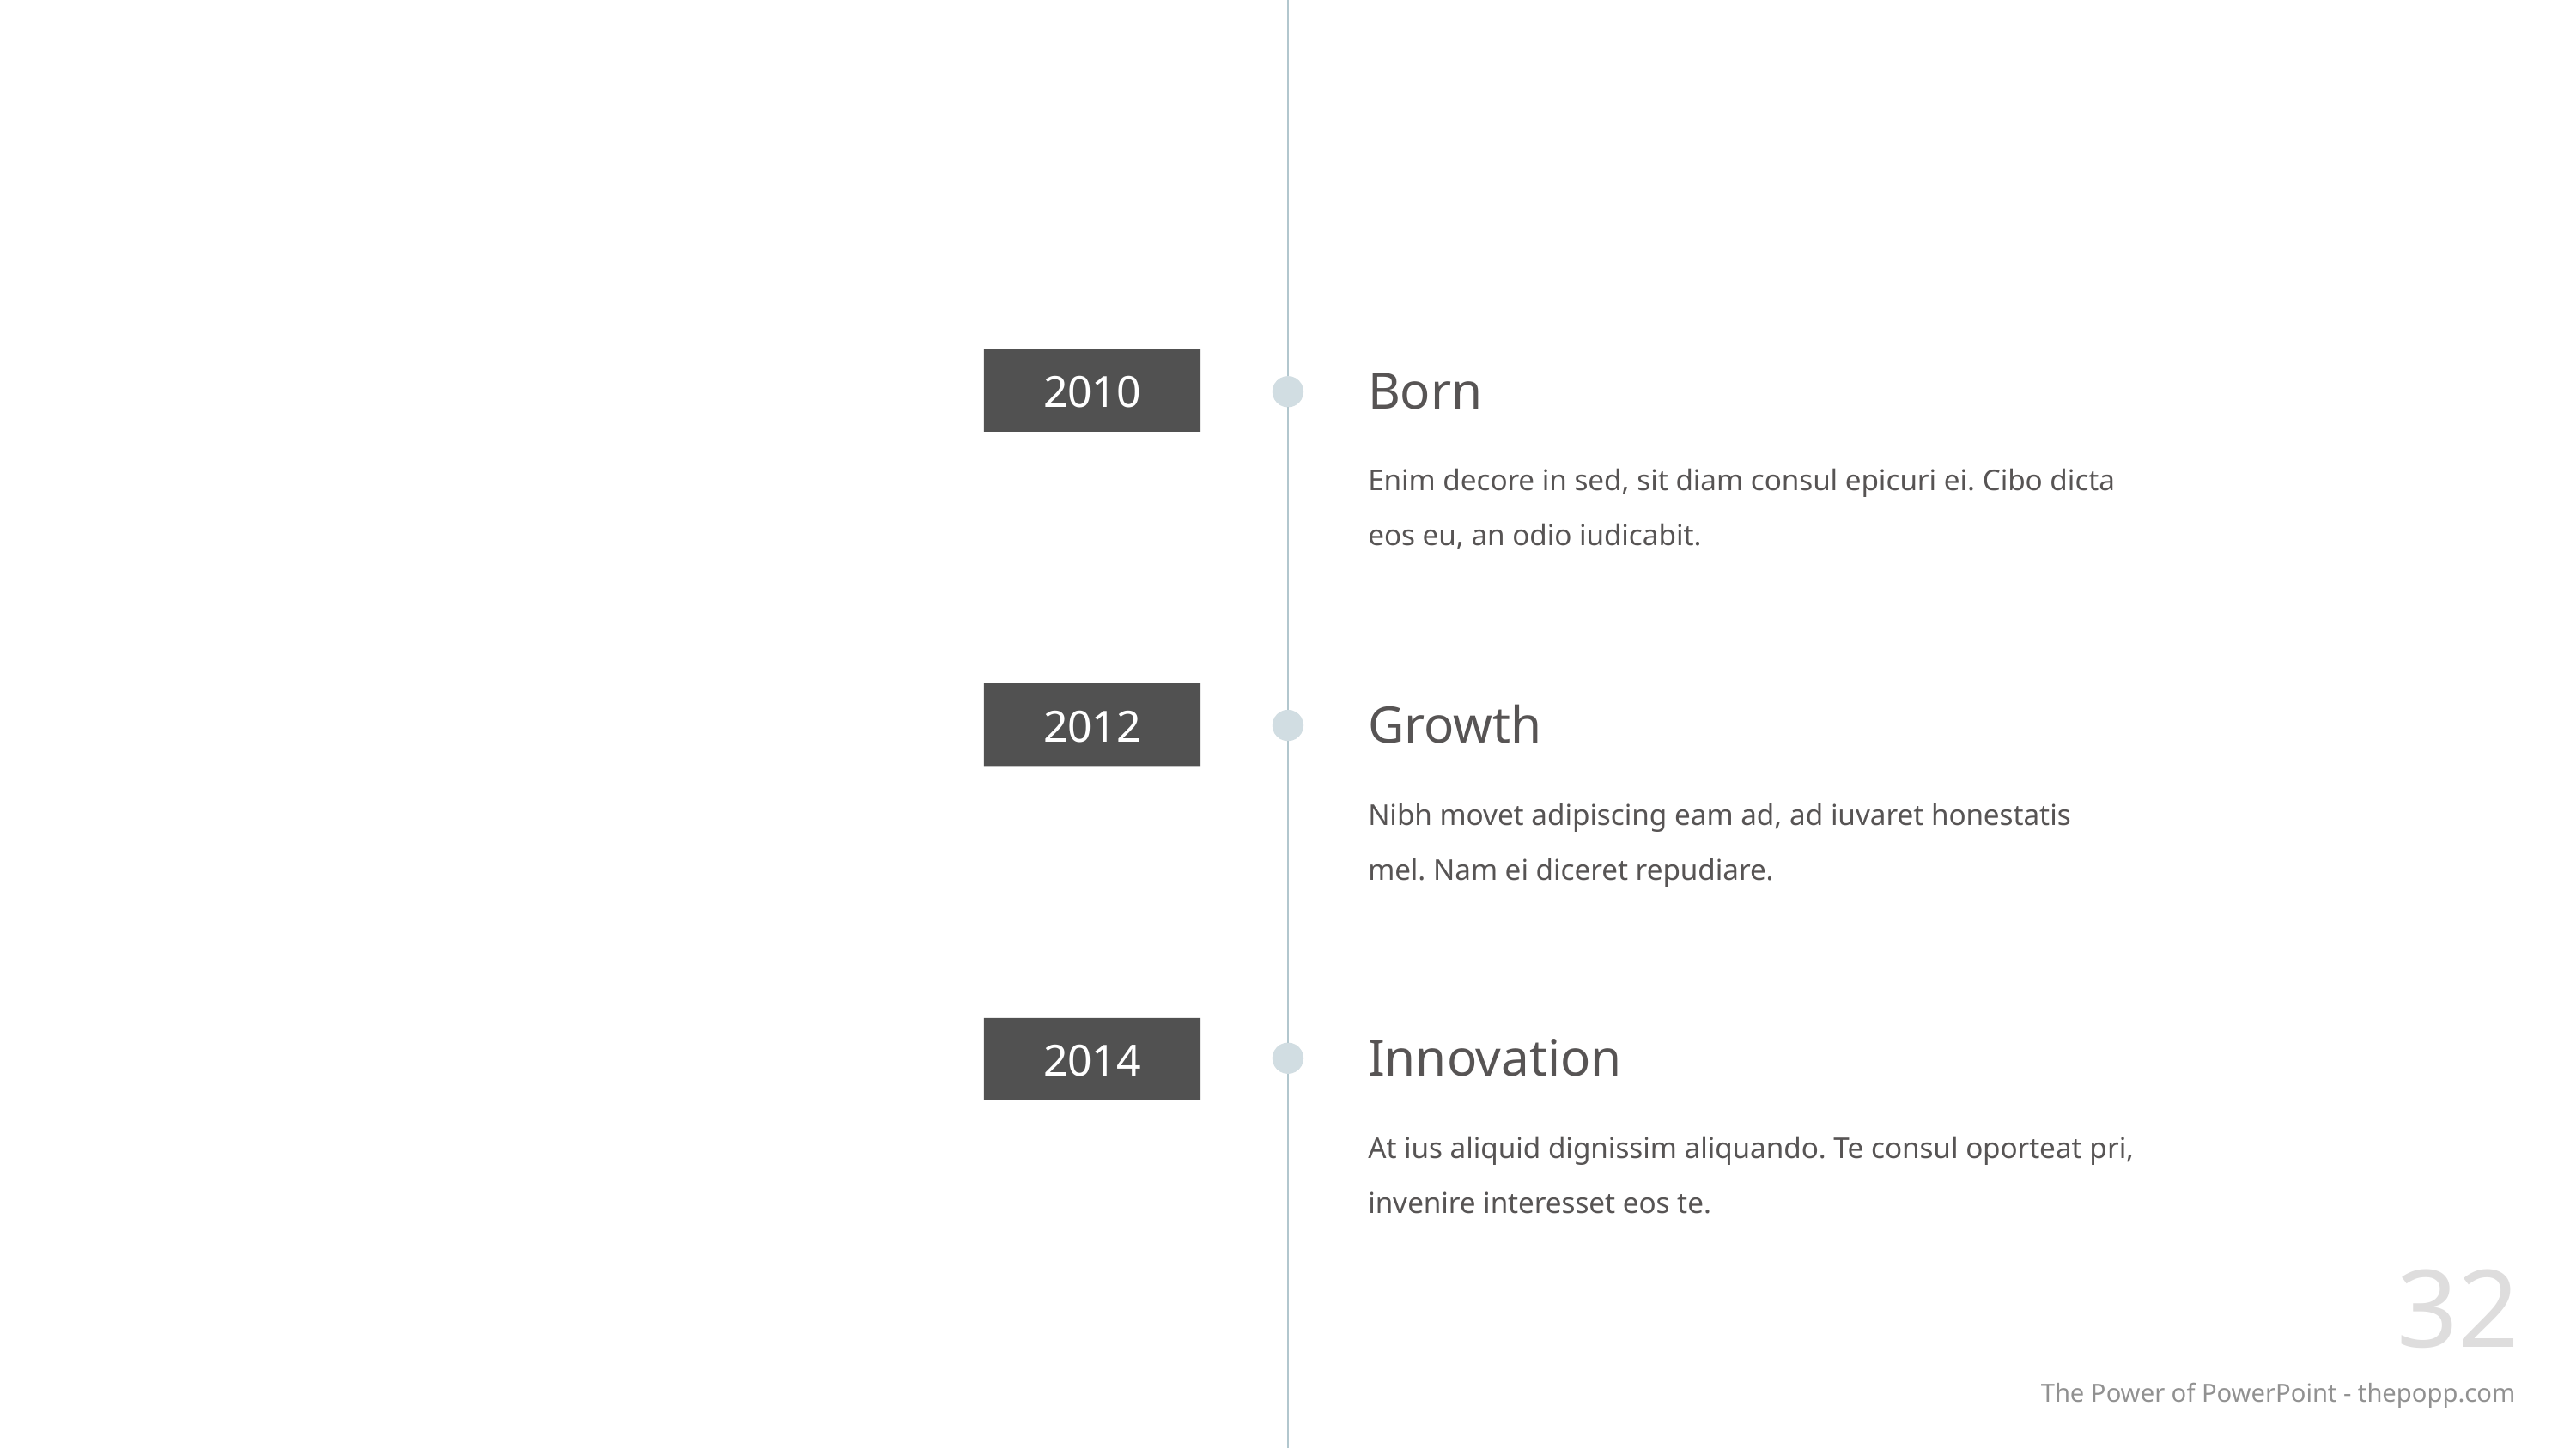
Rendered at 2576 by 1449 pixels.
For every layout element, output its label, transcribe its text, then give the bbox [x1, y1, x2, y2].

list Growth [1355, 676, 2151, 760]
list 2014 [983, 1017, 1201, 1100]
list 2012 [983, 683, 1201, 767]
list At ius aliquid dignissim aliquando. Te consul oporteat pri, invenire interesset eos te. [1355, 1102, 2151, 1251]
list Nibh movet adipiscing eam ad, ad iuvaret honestatis mel. Nam ei diceret repudiare. [1355, 769, 2151, 917]
slide_number 32 [2150, 1250, 2532, 1393]
list Innovation [1355, 1009, 2151, 1093]
list 2010 [983, 349, 1201, 432]
list Born [1355, 343, 2151, 426]
list Enim decore in sed, sit diam consul epicuri ei. Cibo dicta eos eu, an odio iudicabit. [1355, 435, 2151, 583]
footer The Power of PowerPoint - thepopp.com [1573, 1354, 2529, 1432]
